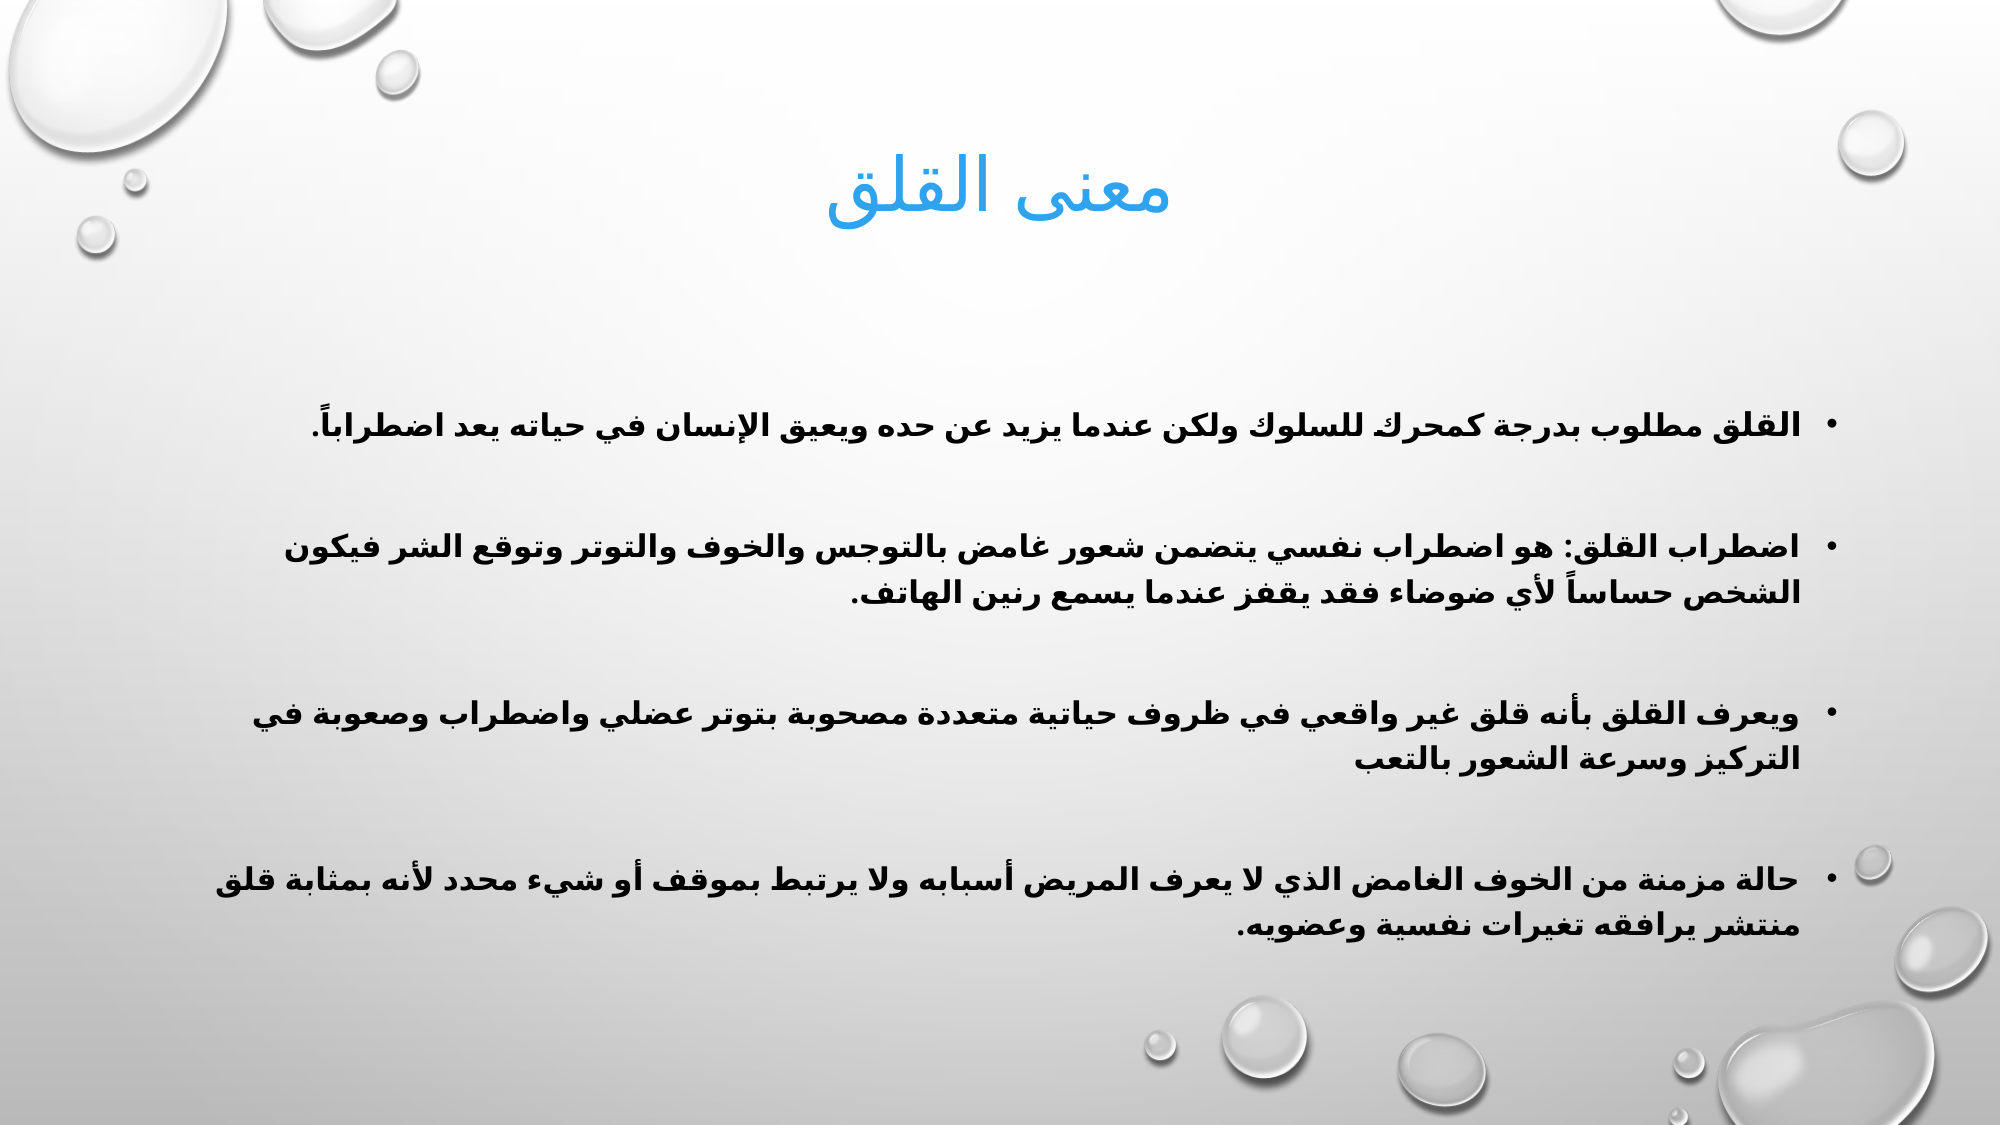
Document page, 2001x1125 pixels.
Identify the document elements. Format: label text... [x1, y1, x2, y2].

picture [0, 0, 2000, 1125]
title معنى القلق [149, 101, 1851, 364]
list القلق مطلوب بدرجة كمحرك للسلوك ولكن عندما يزيد عن حده ويعيق الإنسان في حياته يعد اضطراباً. اضطراب القلق: هو اضطراب نفسي يتضمن شعور غامض بالتوجس والخوف والتوتر وتوقع الشر فيكون الشخص حساساً لأي ضوضاء فقد يقفز عندما يسمع رنين الهاتف. ويعرف القلق بأنه قلق غير واقعي في ظروف حياتية متعددة مصحوبة بتوتر عضلي واضطراب وصعوبة في التركيز وسرعة الشعور بالتعب حالة مزمنة من الخوف الغامض الذي لا يعرف المريض أسبابه ولا يرتبط بموقف أو شيء محدد لأنه بمثابة قلق منتشر يرافقه تغيرات نفسية وعضويه. [149, 388, 1850, 950]
